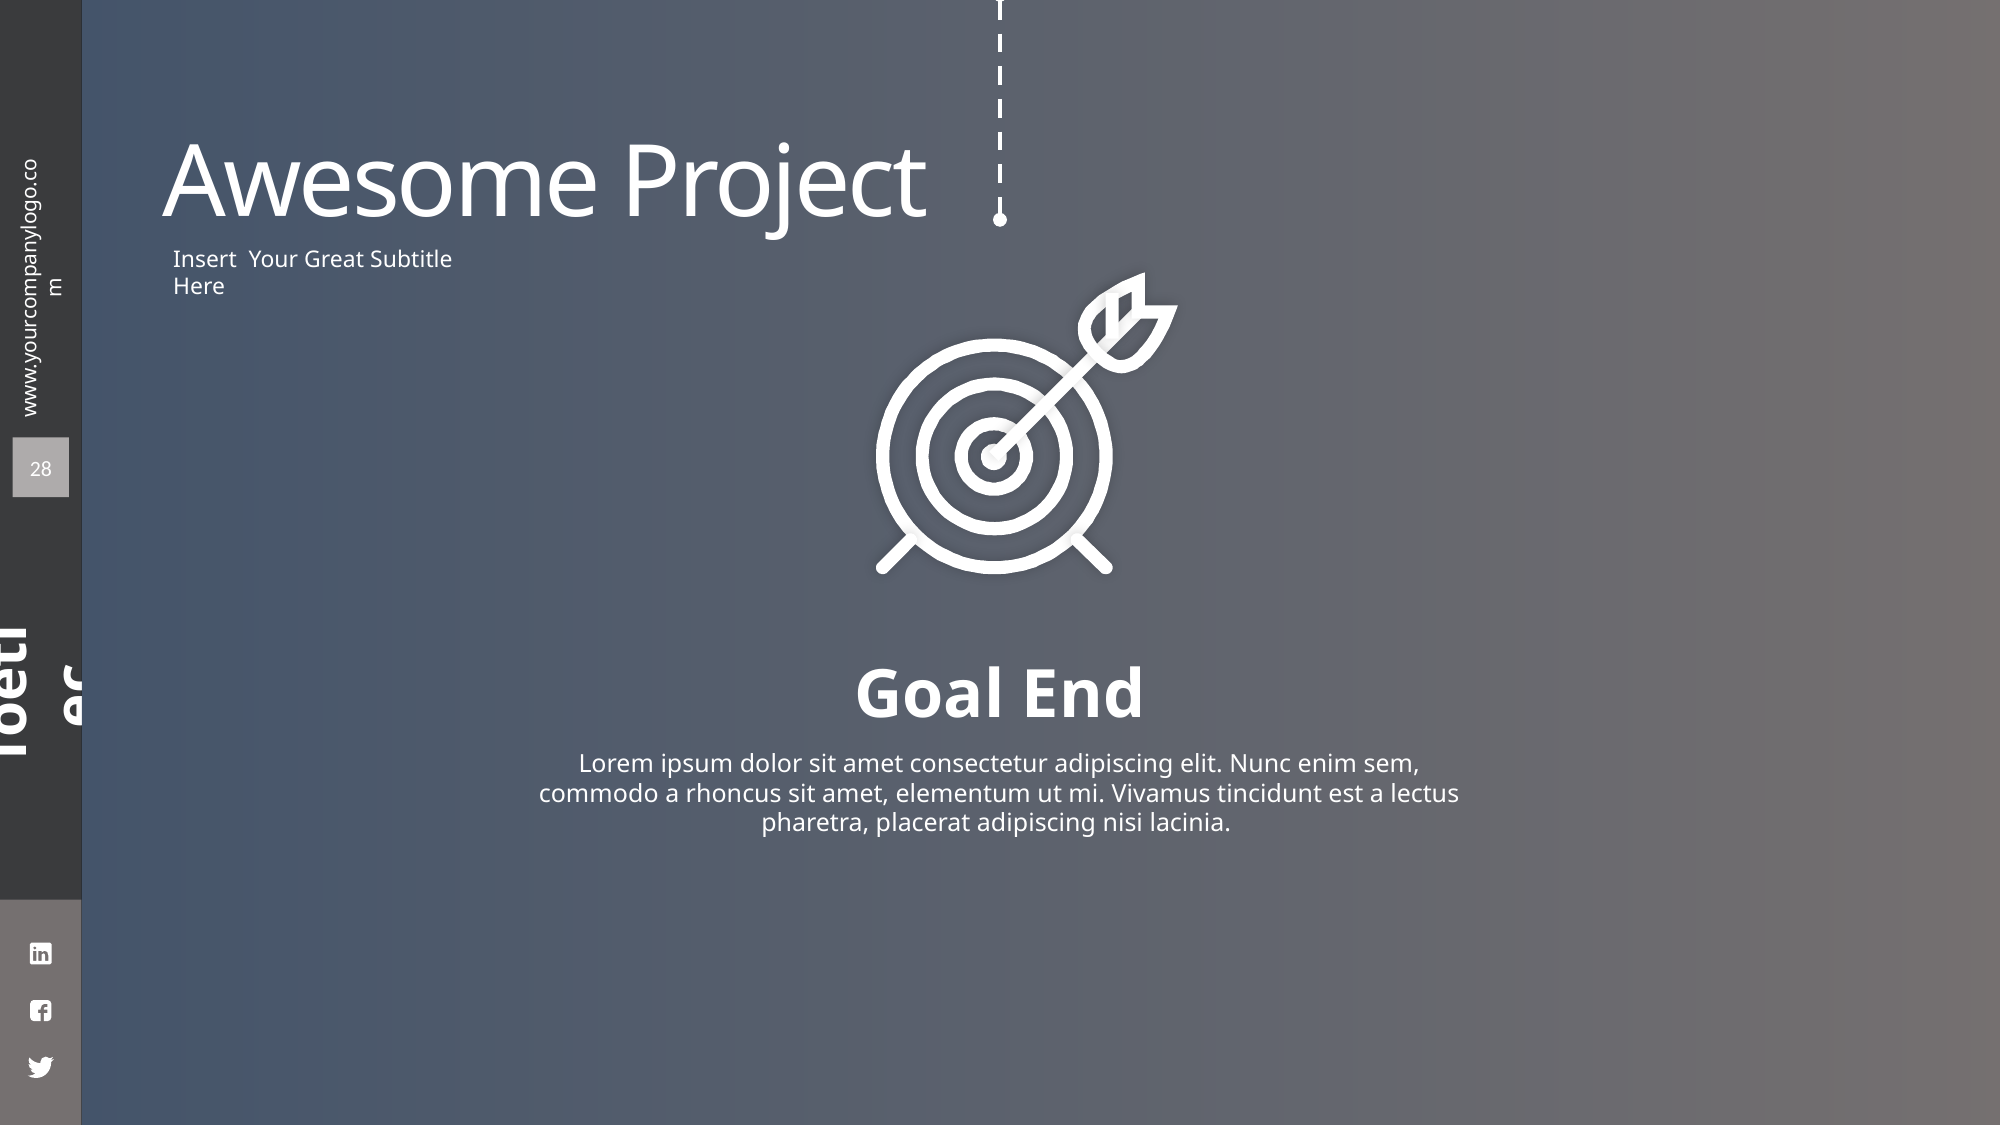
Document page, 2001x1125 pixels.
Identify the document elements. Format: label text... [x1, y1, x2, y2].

slide_number 28 [12, 437, 69, 498]
picture [81, 0, 2000, 1125]
